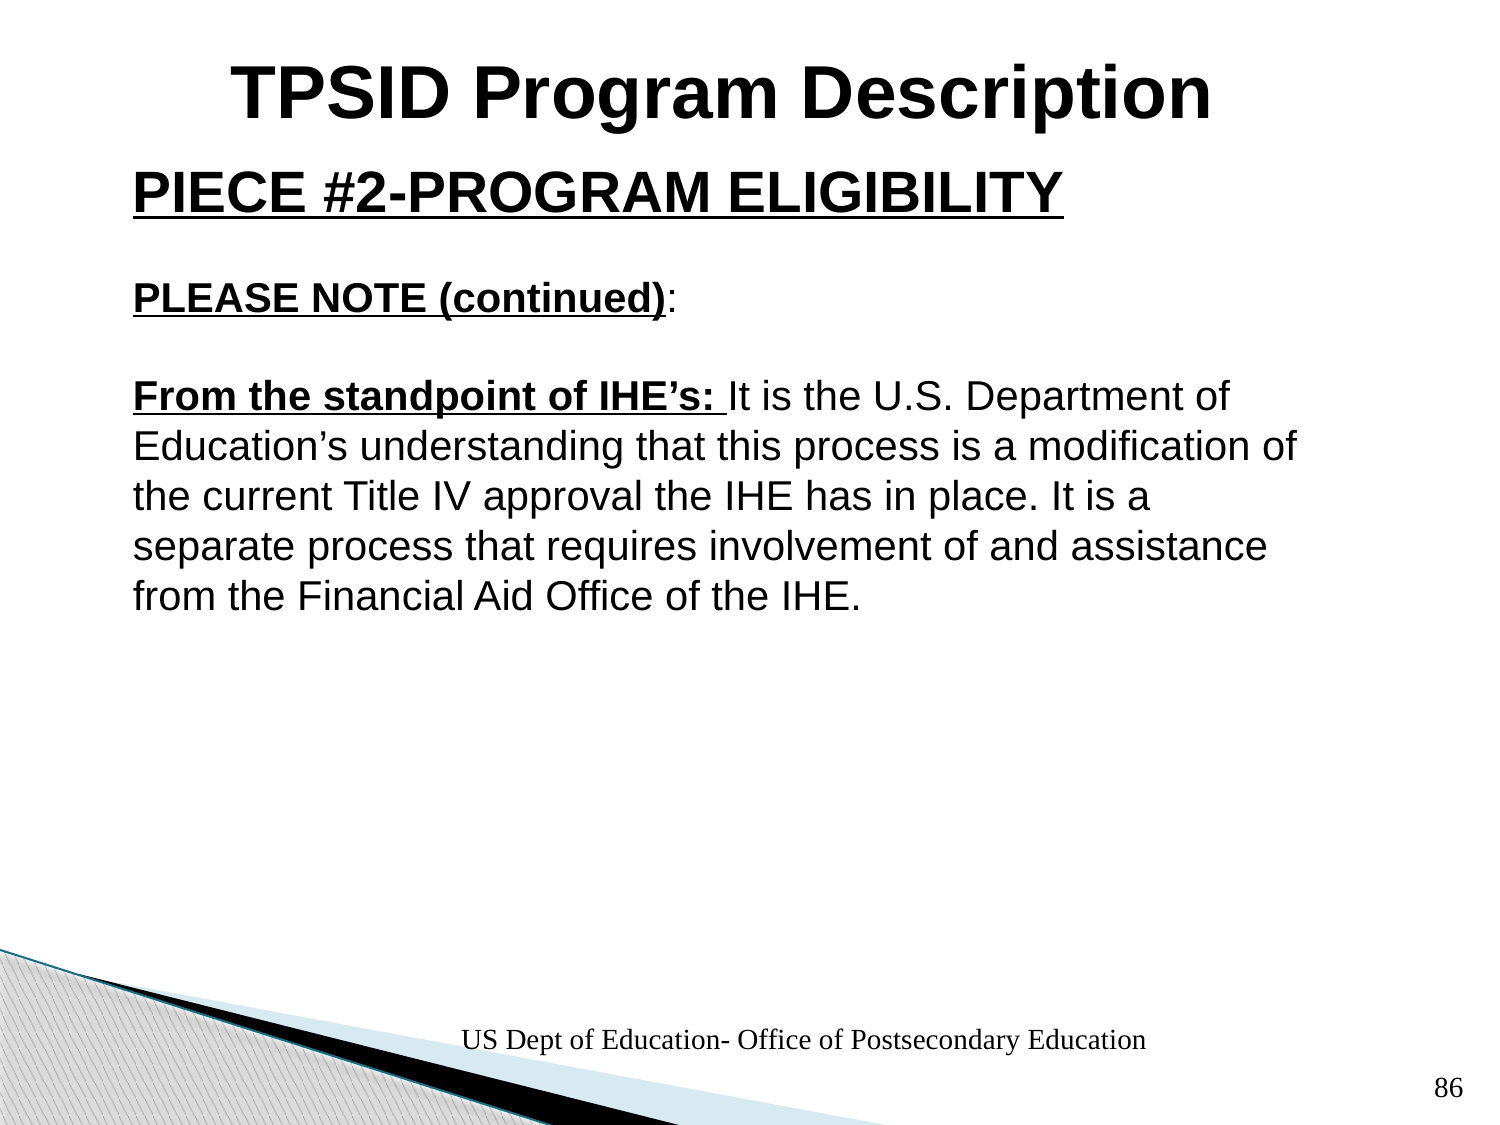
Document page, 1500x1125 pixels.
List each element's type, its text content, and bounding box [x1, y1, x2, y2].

title TPSID Program Description [216, 24, 1479, 152]
list PIECE #2-PROGRAM ELIGIBILITY PLEASE NOTE (continued): From the standpoint of IHE’s: It is the U.S. Department of Education’s understanding that this process is a modification of the current Title IV approval the IHE has in place. It is a separate process that requires involvement of and assistance from the Financial Aid Office of the IHE. [99, 62, 1325, 875]
footer US Dept of Education- Office of Postsecondary Education [387, 1025, 1163, 1063]
slide_number 86 [1418, 1051, 1479, 1112]
